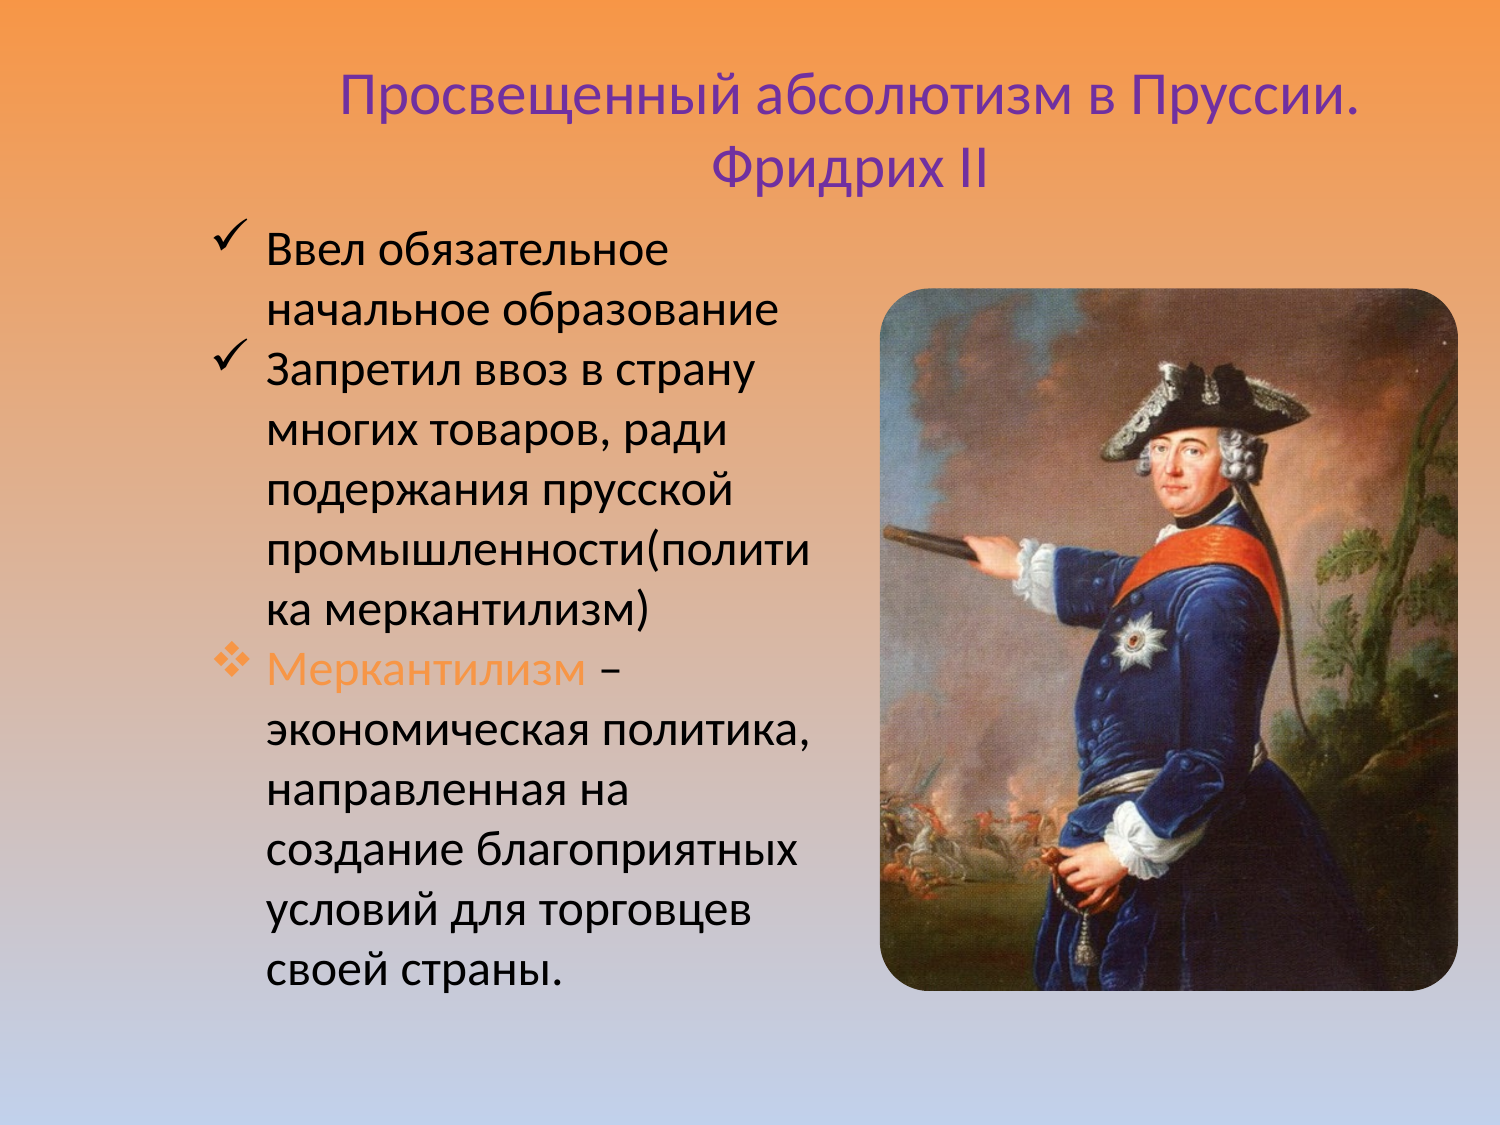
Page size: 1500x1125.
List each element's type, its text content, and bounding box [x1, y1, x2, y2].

title Просвещенный абсолютизм в Пруссии. Фридрих II [235, 45, 1466, 209]
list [879, 288, 1459, 992]
text_box Ввел обязательное начальное образование Запретил ввоз в страну многих товаров, ради подержания прусской промышленности(политика меркантилизм) Меркантилизм – экономическая политика, направленная на создание благоприятных условий для торговцев своей страны. [194, 208, 833, 1003]
